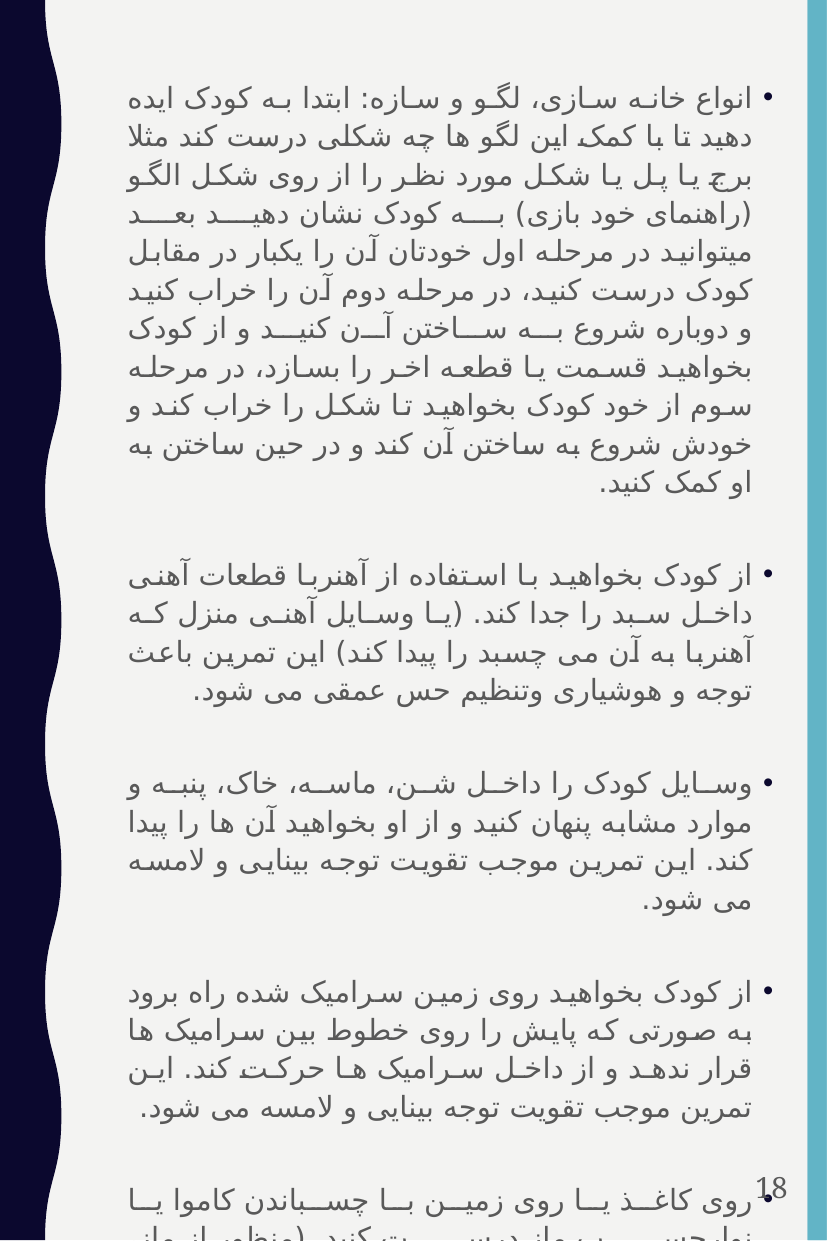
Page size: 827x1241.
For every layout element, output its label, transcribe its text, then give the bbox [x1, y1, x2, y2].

slide_number 18 [725, 1157, 803, 1217]
list انواع خانه سازی، لگو و سازه: ابتدا به کودک ایده دهید تا با کمک این لگو ها چه شکلی درست کند مثلا برج یا پل یا شکل مورد نظر را از روی شکل الگو (راهنمای خود بازی) به کودک نشان دهید بعد میتوانید در مرحله اول خودتان آن را یکبار در مقابل کودک درست کنید، در مرحله دوم آن را خراب کنید و دوباره شروع به ساختن آن کنید و از کودک بخواهید قسمت یا قطعه اخر را بسازد، در مرحله سوم از خود کودک بخواهید تا شکل را خراب کند و خودش شروع به ساختن آن کند و در حین ساختن به او کمک کنید. از کودک بخواهید با استفاده از آهنربا قطعات آهنی داخل سبد را جدا کند. (یا وسایل آهنی منزل که آهنربا به آن می چسبد را پیدا کند) این تمرین باعث توجه و هوشیاری وتنظیم حس عمقی می شود. وسایل کودک را داخل شن، ماسه، خاک، پنبه و موارد مشابه پنهان کنید و از او بخواهید آن ها را پیدا کند. این تمرین موجب تقویت توجه بینایی و لامسه می شود. از کودک بخواهید روی زمین سرامیک شده راه برود به صورتی که پایش را روی خطوط بین سرامیک ها قرار ندهد و از داخل سرامیک ها حرکت کند. این تمرین موجب تقویت توجه بینایی و لامسه می شود. روی کاغذ یا روی زمین با چسباندن کاموا یا نوارچسب ماز درست کنید. (منظور از ماز، مسیرهای مارپیچ و تو در تويی است که دارای انشعابات و بن بست هستند و باید از یک سمت آنها وارد شد و از سمت دیگر خارج شد) از کودک بخواهید مسیر باز را پیدا کند واز آن عبور کند. این تمرین باعث آگاهی بینایی فضایی کودک می شود. [112, 68, 789, 658]
